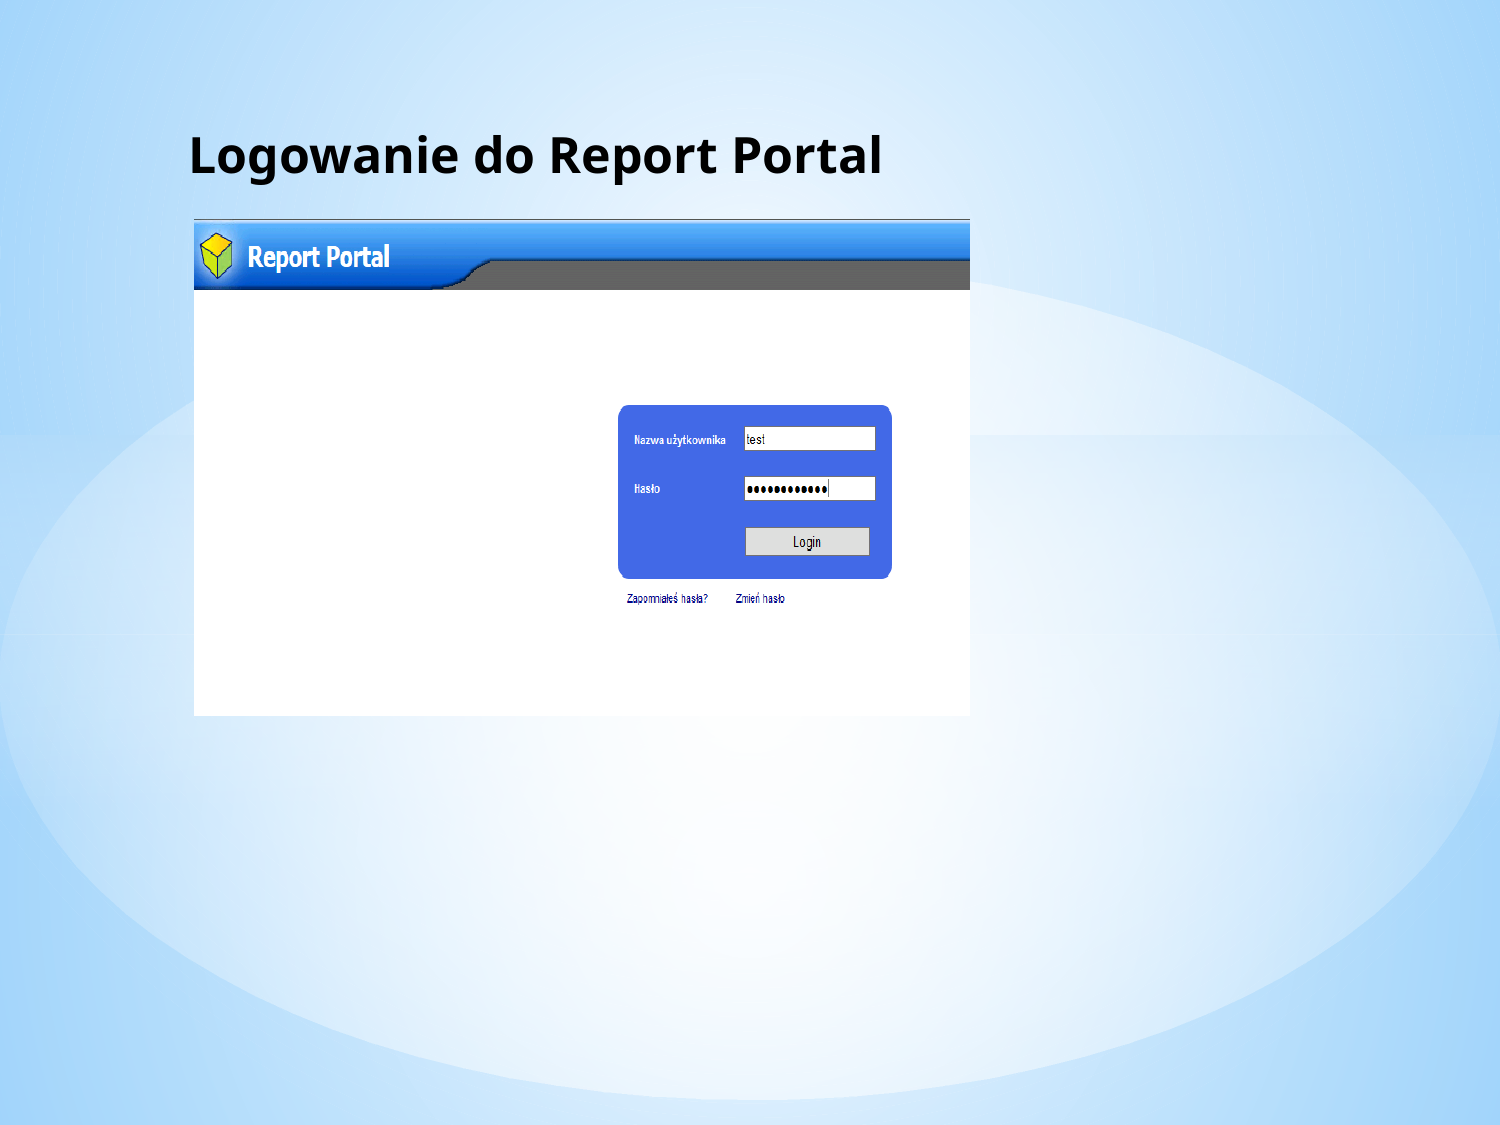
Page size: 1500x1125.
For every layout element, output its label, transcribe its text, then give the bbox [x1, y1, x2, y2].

picture [194, 219, 970, 717]
text_box Logowanie do Report Portal [173, 116, 899, 191]
